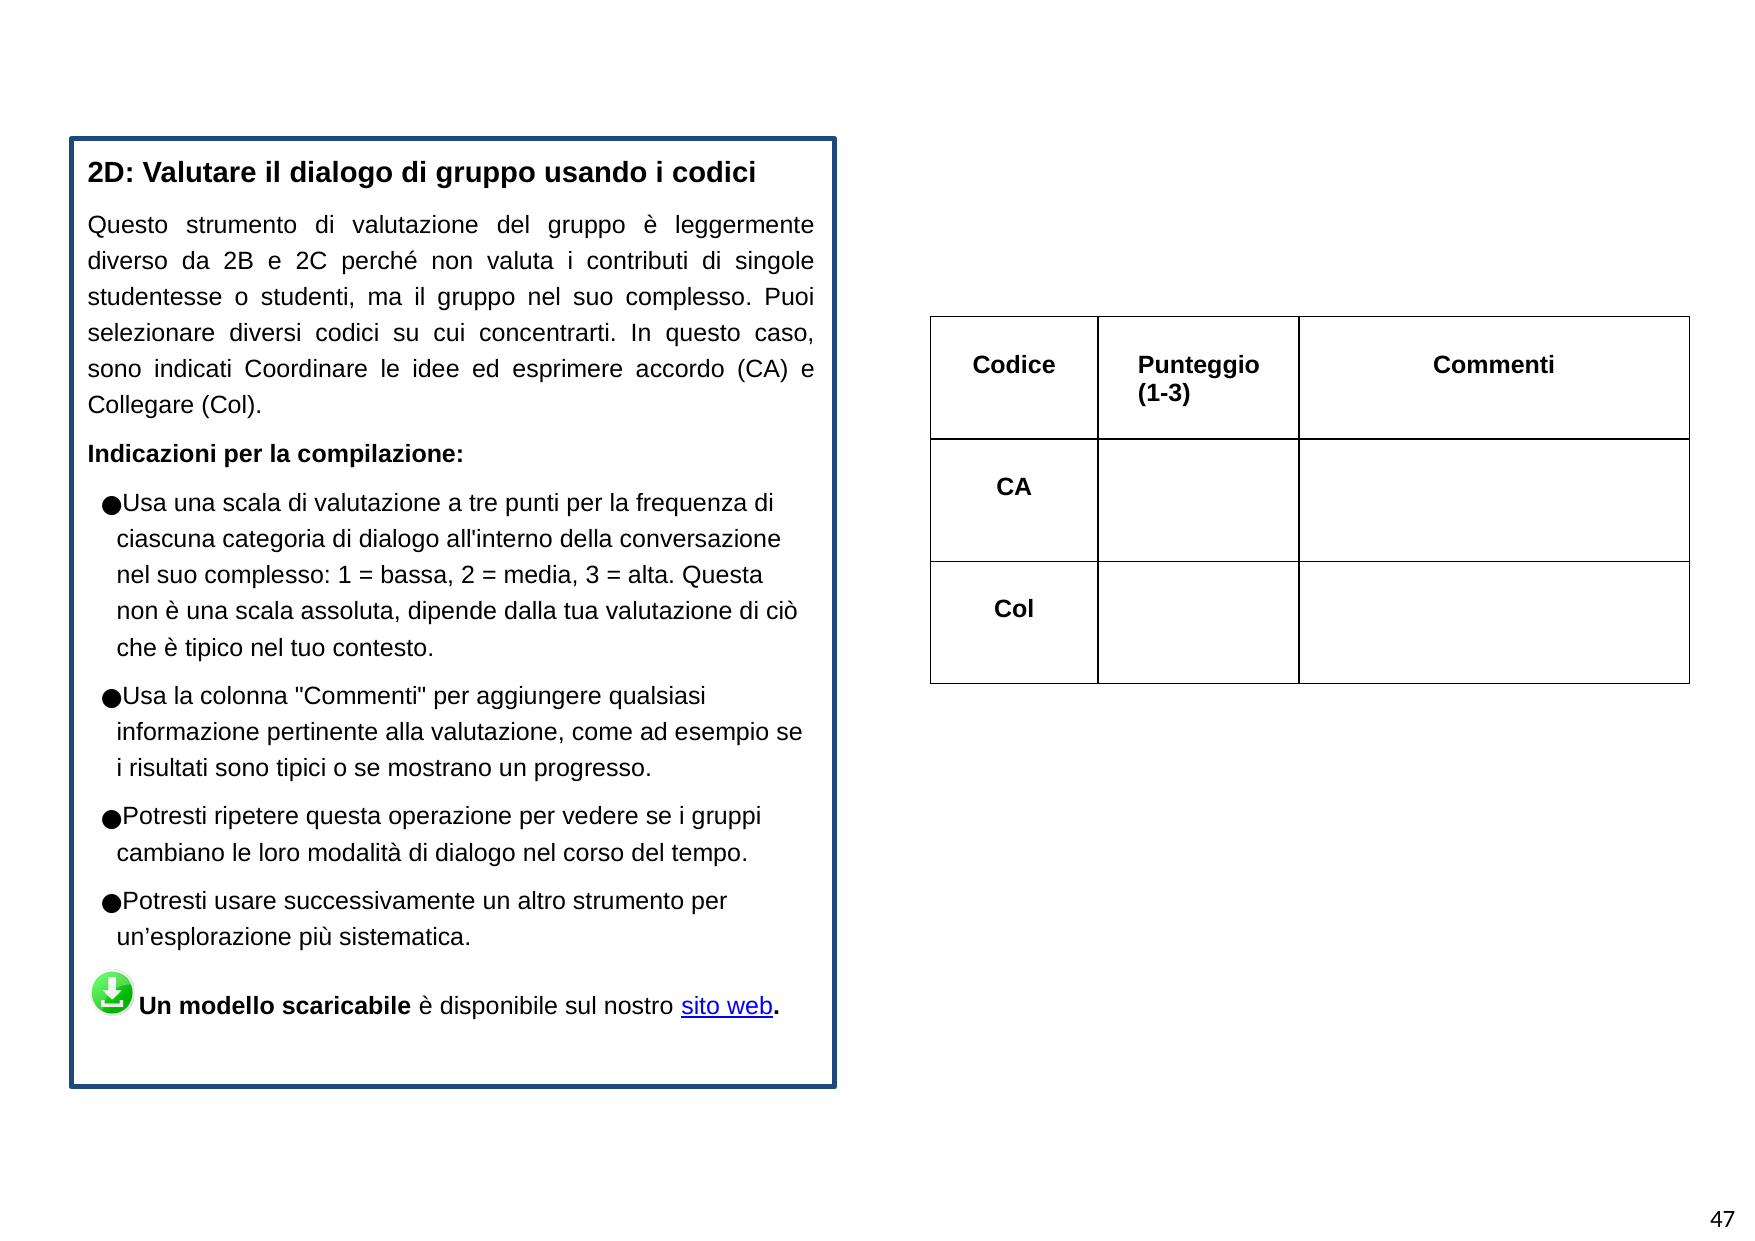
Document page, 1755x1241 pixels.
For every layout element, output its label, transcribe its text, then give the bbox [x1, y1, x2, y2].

text_box 2D: Valutare il dialogo di gruppo usando i codici Questo strumento di valutazione del gruppo è leggermente diverso da 2B e 2C perché non valuta i contributi di singole studentesse o studenti, ma il gruppo nel suo complesso. Puoi selezionare diversi codici su cui concentrarti. In questo caso, sono indicati Coordinare le idee ed esprimere accordo (CA) e Collegare (Col). Indicazioni per la compilazione: Usa una scala di valutazione a tre punti per la frequenza di ciascuna categoria di dialogo all'interno della conversazione nel suo complesso: 1 = bassa, 2 = media, 3 = alta. Questa non è una scala assoluta, dipende dalla tua valutazione di ciò che è tipico nel tuo contesto. Usa la colonna "Commenti" per aggiungere qualsiasi informazione pertinente alla valutazione, come ad esempio se i risultati sono tipici o se mostrano un progresso. Potresti ripetere questa operazione per vedere se i gruppi cambiano le loro modalità di dialogo nel corso del tempo. Potresti usare successivamente un altro strumento per un’esplorazione più sistematica. [85, 153, 817, 999]
text_box 47 [1695, 1195, 1752, 1241]
text_box Un modello scaricabile è disponibile sul nostro sito web. [136, 990, 790, 1021]
table_cell Col [931, 562, 1097, 683]
table_cell [1300, 440, 1689, 561]
table_header Punteggio (1-3) [1099, 317, 1298, 438]
table_cell [1099, 440, 1298, 561]
table_cell [1099, 562, 1298, 683]
table_cell CA [931, 440, 1097, 561]
text_box [89, 969, 135, 1016]
table_header Codice [931, 317, 1097, 438]
table_cell [1300, 562, 1689, 683]
table_header Commenti [1300, 317, 1689, 438]
text_box [71, 138, 835, 1087]
